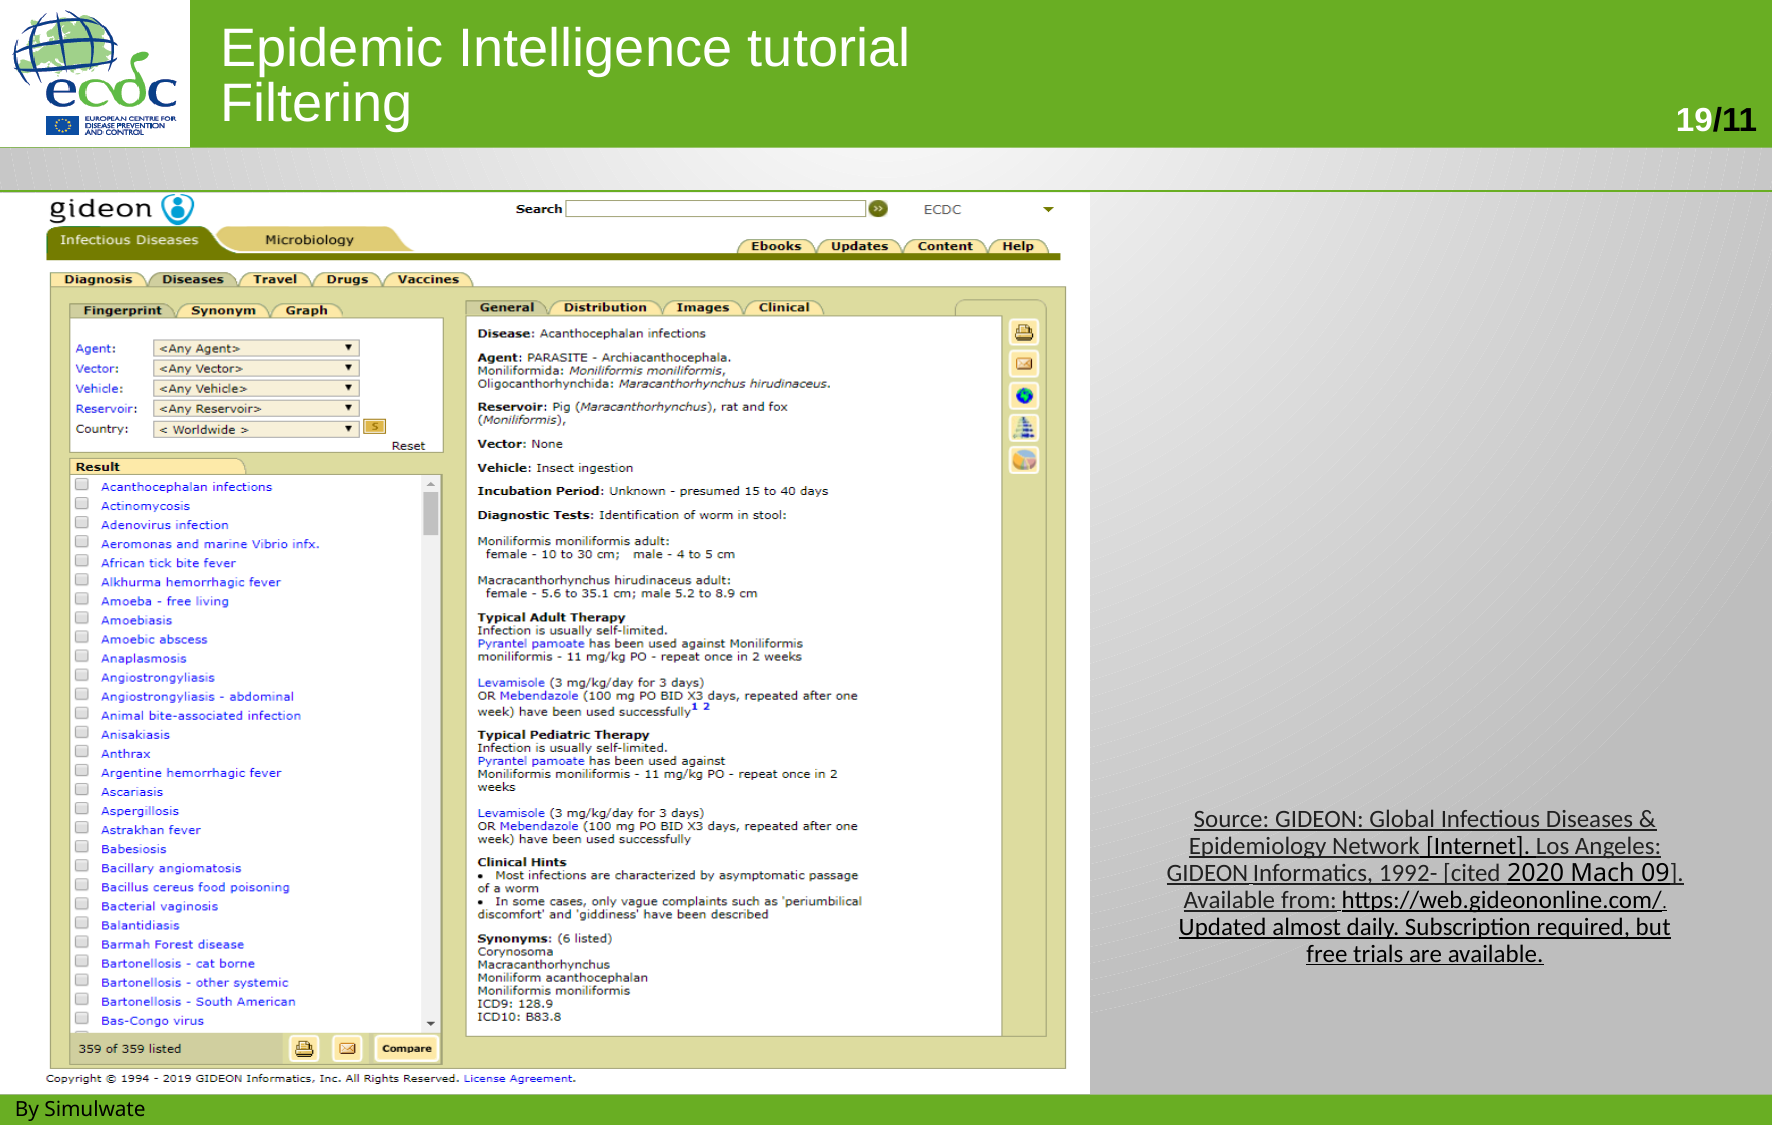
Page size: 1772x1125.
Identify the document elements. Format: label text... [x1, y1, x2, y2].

picture [0, 0, 190, 147]
text_box Source: GIDEON: Global Infectious Diseases & Epidemiology Network [Internet]. Los Angeles: GIDEON Informatics, 1992- [cited 2020 Mach 09]. Available from: https://web.gideononline.com/. Updated almost daily. Subscription required, but free trials are available. [1151, 798, 1699, 975]
picture [0, 193, 1090, 1095]
